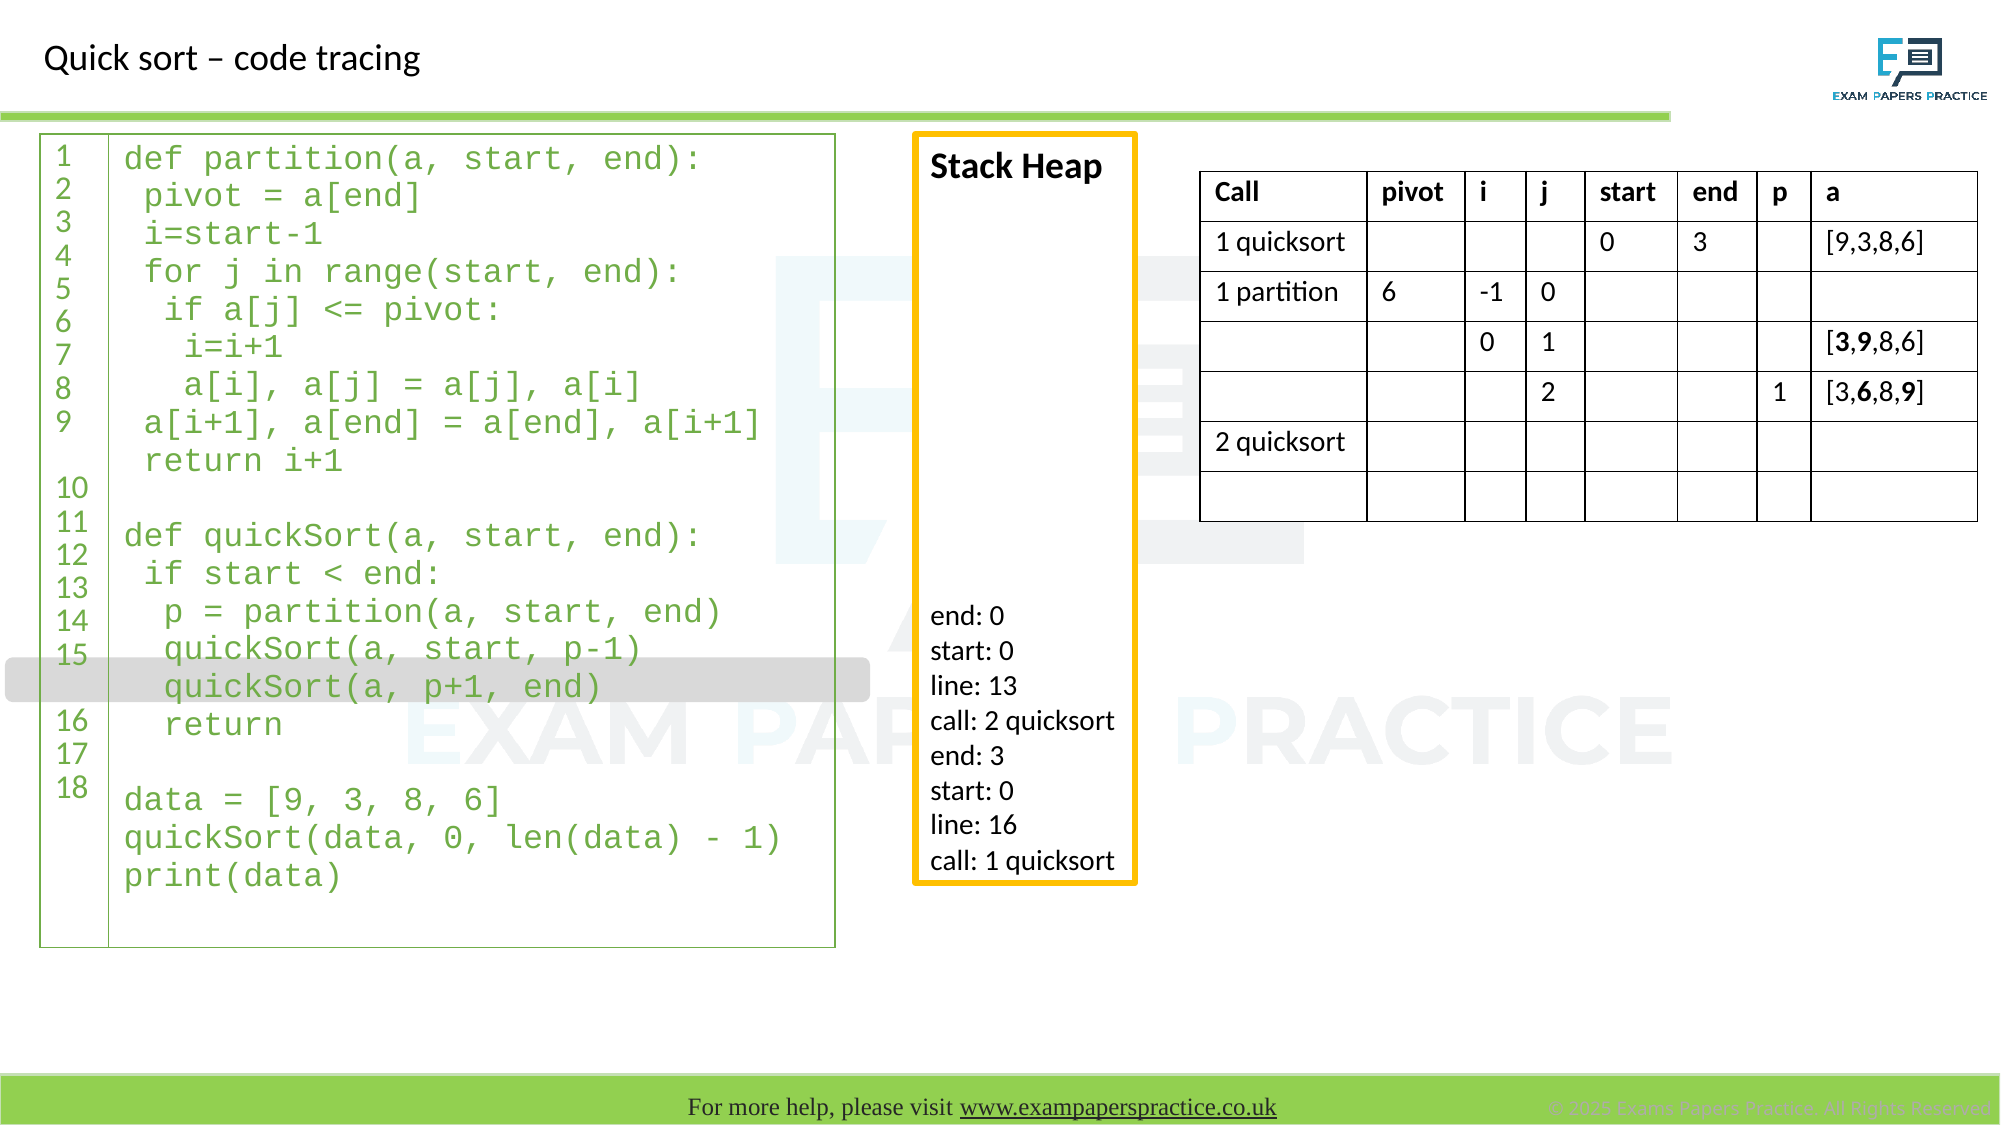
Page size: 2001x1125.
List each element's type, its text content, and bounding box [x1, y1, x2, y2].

text_box [4, 657, 39, 703]
table_cell [1586, 372, 1677, 421]
table_cell 2 quicksort [1201, 422, 1366, 471]
table_cell [3,6,8,9] [1812, 372, 1977, 421]
table_cell [1758, 472, 1810, 521]
table_cell -1 [1466, 272, 1525, 321]
table_cell 3 [1678, 222, 1756, 271]
table_cell [1678, 422, 1756, 471]
table_cell [1527, 472, 1584, 521]
table_header pivot [1368, 172, 1464, 221]
table_cell [1812, 472, 1977, 521]
table_cell 0 [1466, 322, 1525, 371]
table_cell [1586, 272, 1677, 321]
table_cell [1678, 472, 1756, 521]
table_cell [3,9,8,6] [1812, 322, 1977, 371]
table_cell [1678, 322, 1756, 371]
table_header start [1586, 172, 1677, 221]
table_cell [1678, 372, 1756, 421]
table_cell [1527, 422, 1584, 471]
table_header p [1758, 172, 1810, 221]
table_cell 0 [1527, 272, 1584, 321]
table_cell [9,3,8,6] [1812, 222, 1977, 271]
table_cell [1812, 422, 1977, 471]
table_cell [1466, 222, 1525, 271]
table_cell [1368, 472, 1464, 521]
table_cell [1368, 372, 1464, 421]
text_box Quick sort – code tracing [28, 25, 1072, 86]
table_cell [1368, 322, 1464, 371]
table_cell [1527, 222, 1584, 271]
table_cell [1201, 322, 1366, 371]
table_cell [1758, 422, 1810, 471]
table_cell [1201, 472, 1366, 521]
table_cell [1466, 422, 1525, 471]
table_cell [1466, 372, 1525, 421]
table_cell 1 partition [1201, 272, 1366, 321]
table_cell [1368, 422, 1464, 471]
table_cell 0 [1586, 222, 1677, 271]
table_cell [1812, 272, 1977, 321]
table_cell 1 [1527, 322, 1584, 371]
table_header j [1527, 172, 1584, 221]
table_cell [1368, 222, 1464, 271]
table_cell 6 [1368, 272, 1464, 321]
table_header Call [1201, 172, 1366, 221]
table_header def partition(a, start, end): pivot = a[end] i=start-1 for j in range(start, end): if a[j] <= pivot: i=i+1 a[i], a[j] = a[j], a[i] a[i+1], a[end] = a[end], a[i+1] return i+1 def quickSort(a, start, end): if start < end: p = partition(a, start, end) quickSort(a, start, p-1) quickSort(a, p+1, end) return data = [9, 3, 8, 6] quickSort(data, 0, len(data) - 1) print(data) [109, 135, 834, 947]
table_cell [1586, 472, 1677, 521]
table_cell 1 quicksort [1201, 222, 1366, 271]
table_cell 1 [1758, 372, 1810, 421]
table_header 1 2 3 4 5 6 7 8 9 10 11 12 13 14 15 16 17 18 [41, 135, 108, 947]
table_cell [1586, 422, 1677, 471]
table_header a [1812, 172, 1977, 221]
table_header end [1678, 172, 1756, 221]
table_cell [1678, 272, 1756, 321]
table_cell [1466, 472, 1525, 521]
text_box [836, 657, 871, 703]
text_box Stack Heap end: 0 start: 0 line: 13 call: 2 quicksort end: 3 start: 0 line: 16 call: 1 quicksort [915, 133, 1135, 884]
table_cell [1201, 372, 1366, 421]
table_header i [1466, 172, 1525, 221]
table_cell [1758, 272, 1810, 321]
table_cell 2 [1527, 372, 1584, 421]
table_cell [1758, 322, 1810, 371]
table_cell [1586, 322, 1677, 371]
table_cell [1758, 222, 1810, 271]
